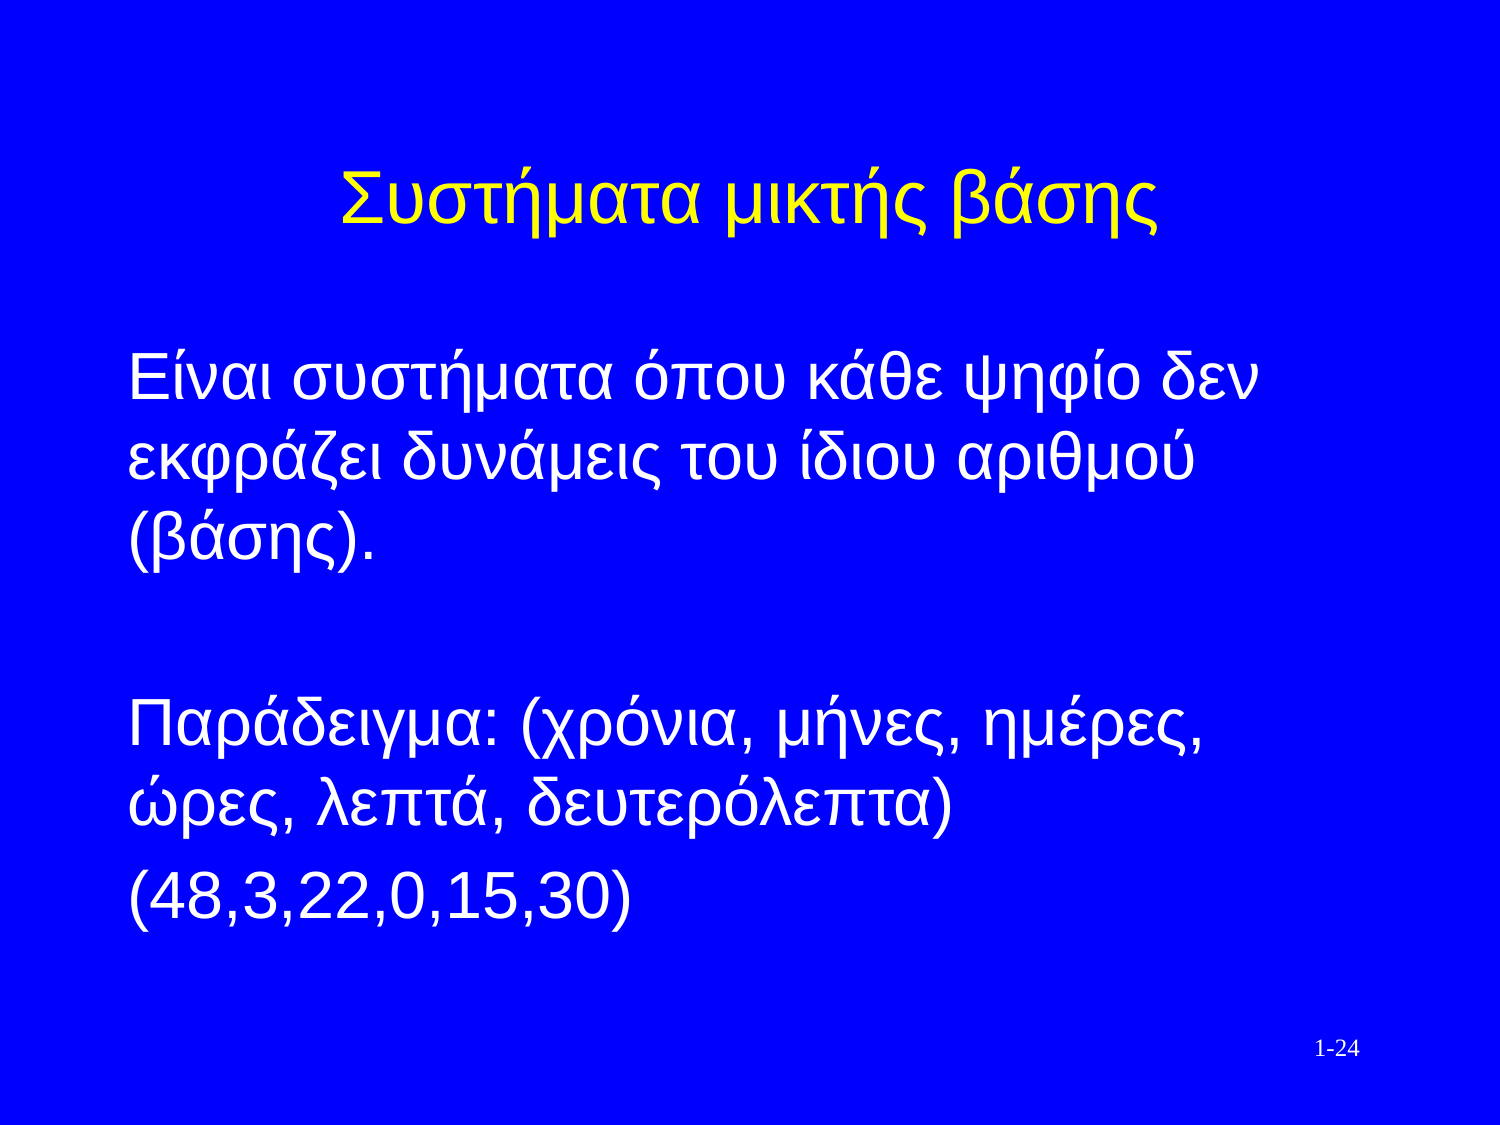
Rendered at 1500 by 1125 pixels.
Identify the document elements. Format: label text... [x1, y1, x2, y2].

title Συστήματα μικτής βάσης [112, 99, 1388, 288]
list Είναι συστήματα όπου κάθε ψηφίο δεν εκφράζει δυνάμεις του ίδιου αριθμού (βάσης). Παράδειγμα: (χρόνια, μήνες, ημέρες, ώρες, λεπτά, δευτερόλεπτα) (48,3,22,0,15,30) [112, 324, 1388, 1001]
